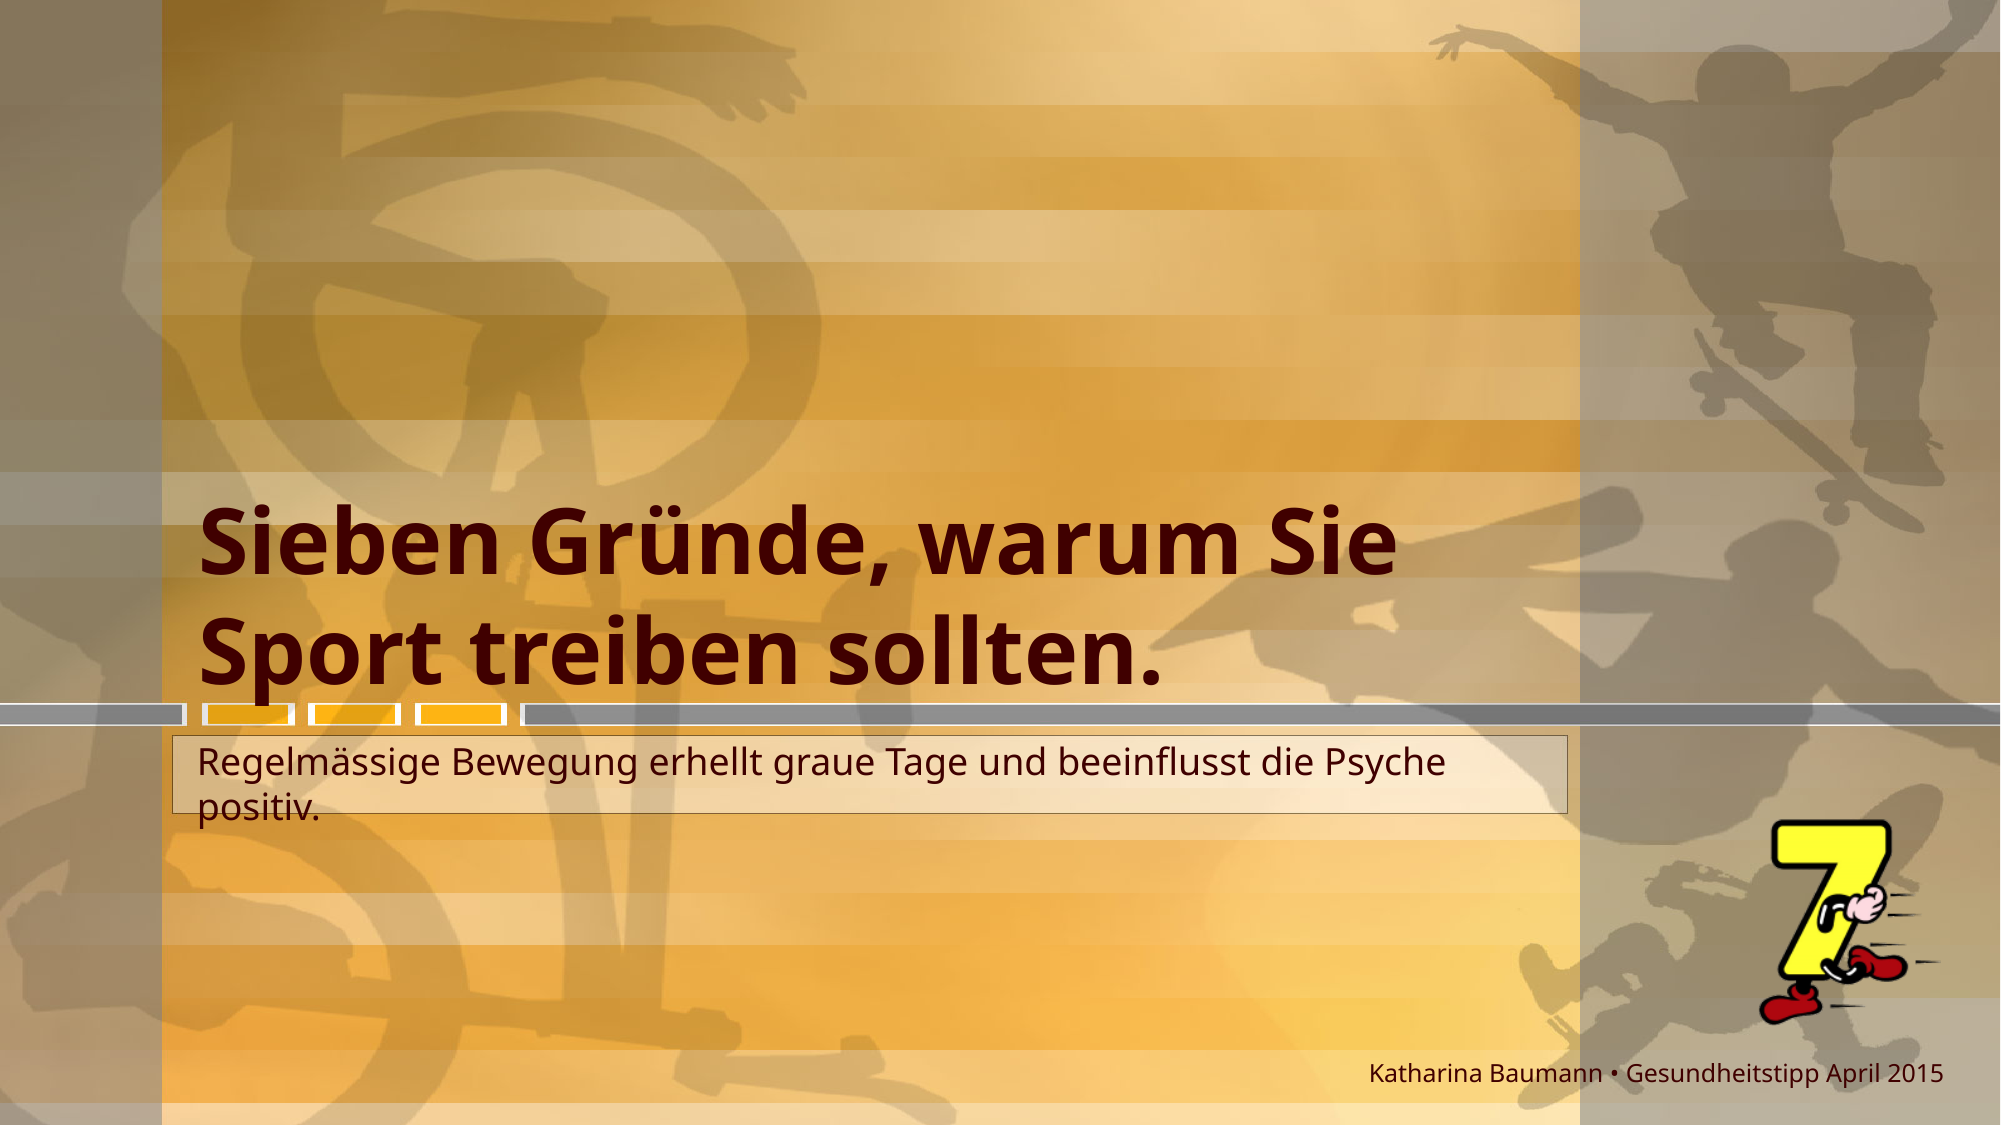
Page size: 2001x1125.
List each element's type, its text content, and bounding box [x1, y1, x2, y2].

picture [0, 0, 2001, 1125]
subtitle Regelmässige Bewegung erhellt graue Tage und beeinflusst die Psyche positiv. [181, 730, 1549, 818]
footer Katharina Baumann • Gesundheitstipp April 2015 [1326, 1050, 1961, 1100]
title Sieben Gründe, warum Sie Sport treiben sollten. [183, 522, 1534, 663]
